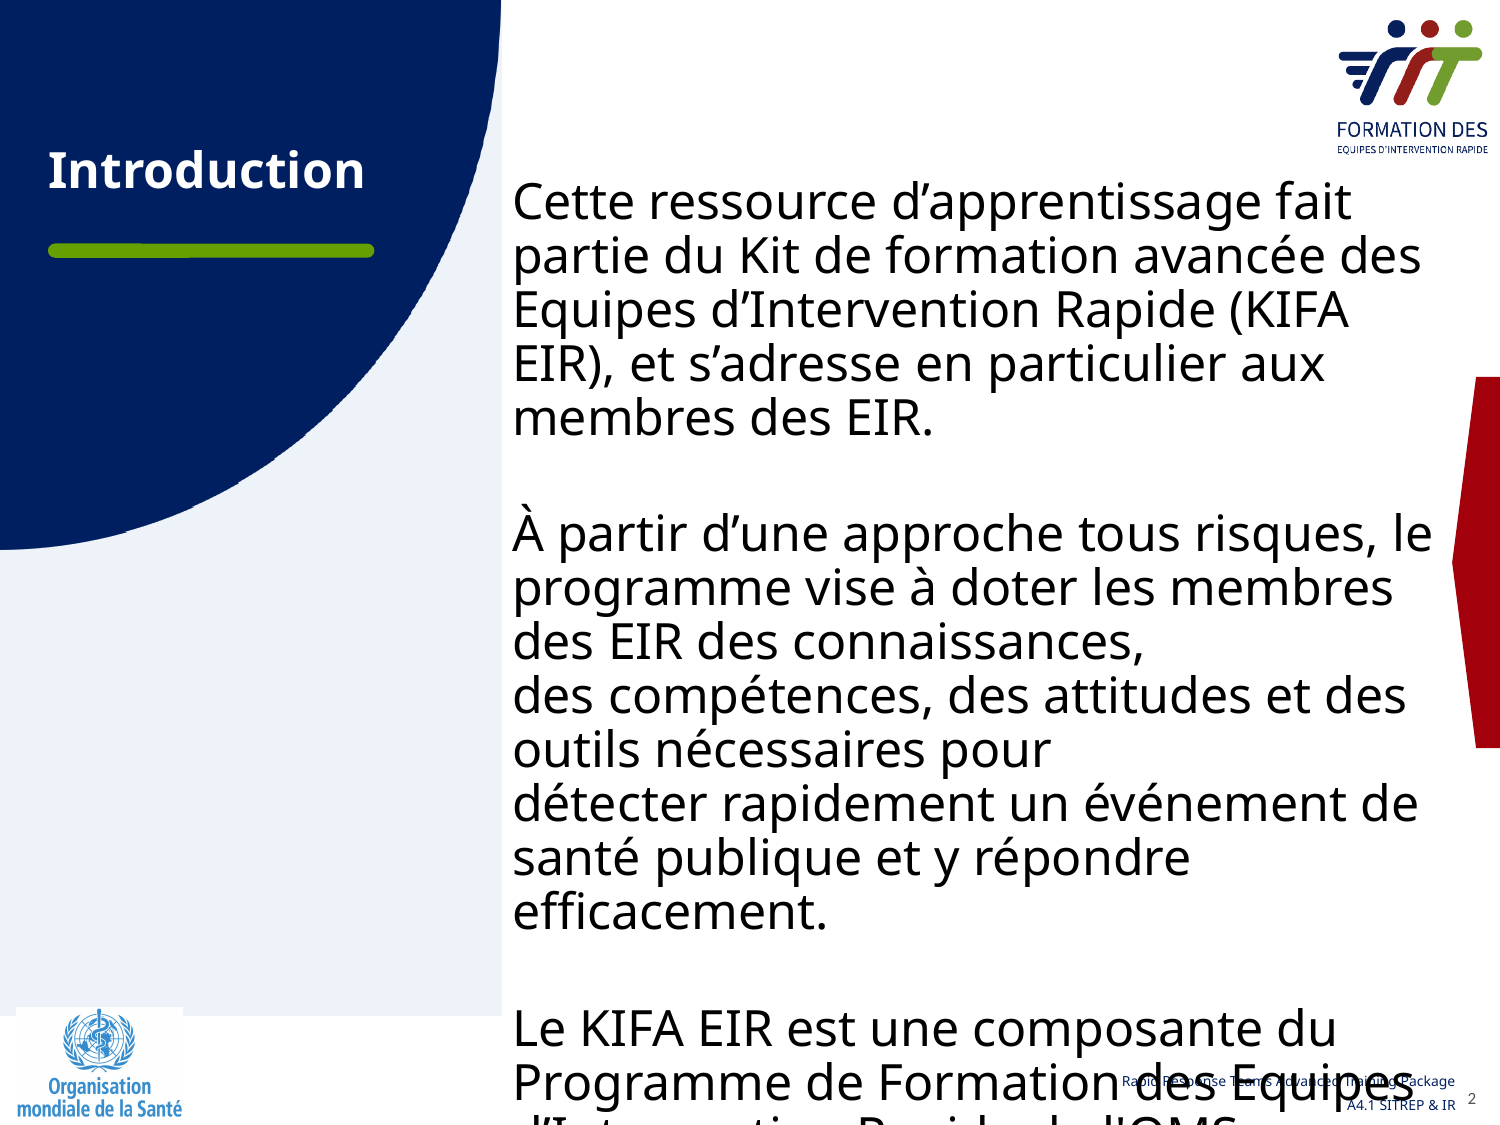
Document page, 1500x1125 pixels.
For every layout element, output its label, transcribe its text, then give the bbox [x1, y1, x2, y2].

picture [1337, 19, 1488, 155]
list Cette ressource d’apprentissage fait partie du Kit de formation avancée des Equipes d’Intervention Rapide (KIFA EIR), et s’adresse en particulier aux membres des EIR. À partir d’une approche tous risques, le programme vise à doter les membres des EIR des connaissances, des compétences, des attitudes et des outils nécessaires pour détecter rapidement un événement de santé publique et y répondre efficacement. Le KIFA EIR est une composante du Programme de Formation des Equipes d’Intervention Rapide de l'OMS. [511, 175, 1439, 988]
picture [0, 0, 502, 1118]
title Introduction [47, 144, 451, 384]
